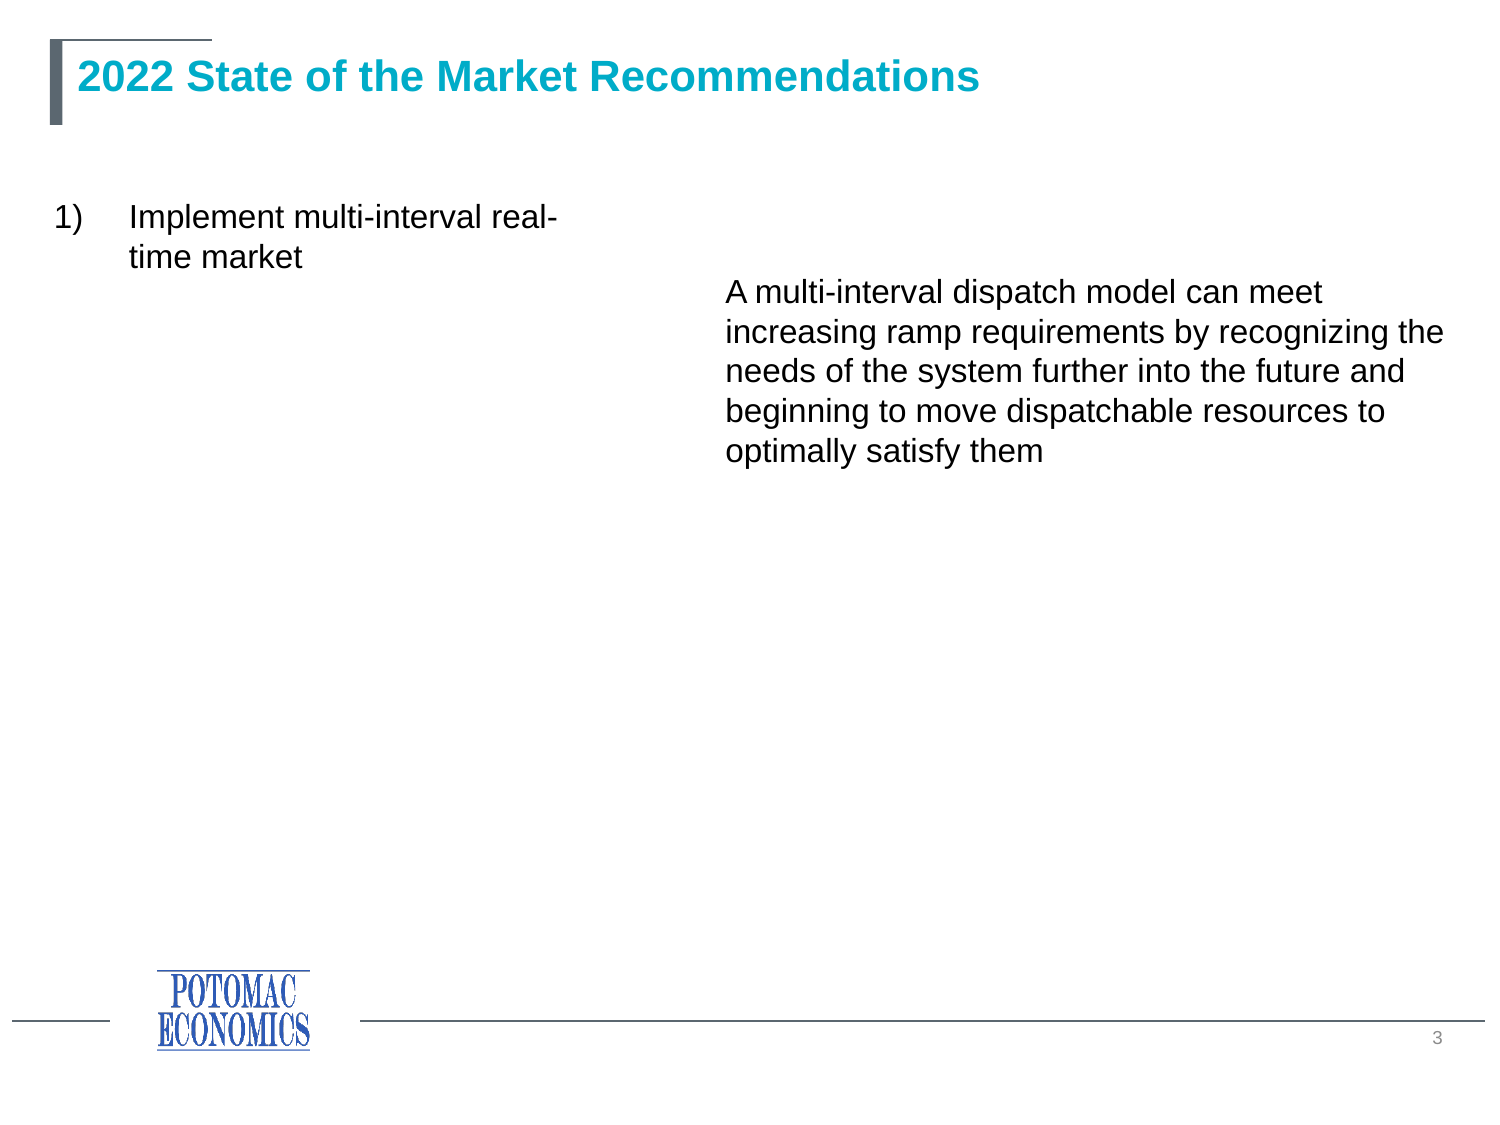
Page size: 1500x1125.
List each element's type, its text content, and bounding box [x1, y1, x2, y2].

slide_number 3 [1387, 1012, 1488, 1062]
text_box A multi-interval dispatch model can meet increasing ramp requirements by recognizing the needs of the system further into the future and beginning to move dispatchable resources to optimally satisfy them [710, 262, 1461, 477]
list Implement multi-interval real-time market [39, 187, 613, 984]
picture [156, 984, 312, 1053]
title 2022 State of the Market Recommendations [62, 39, 1450, 134]
